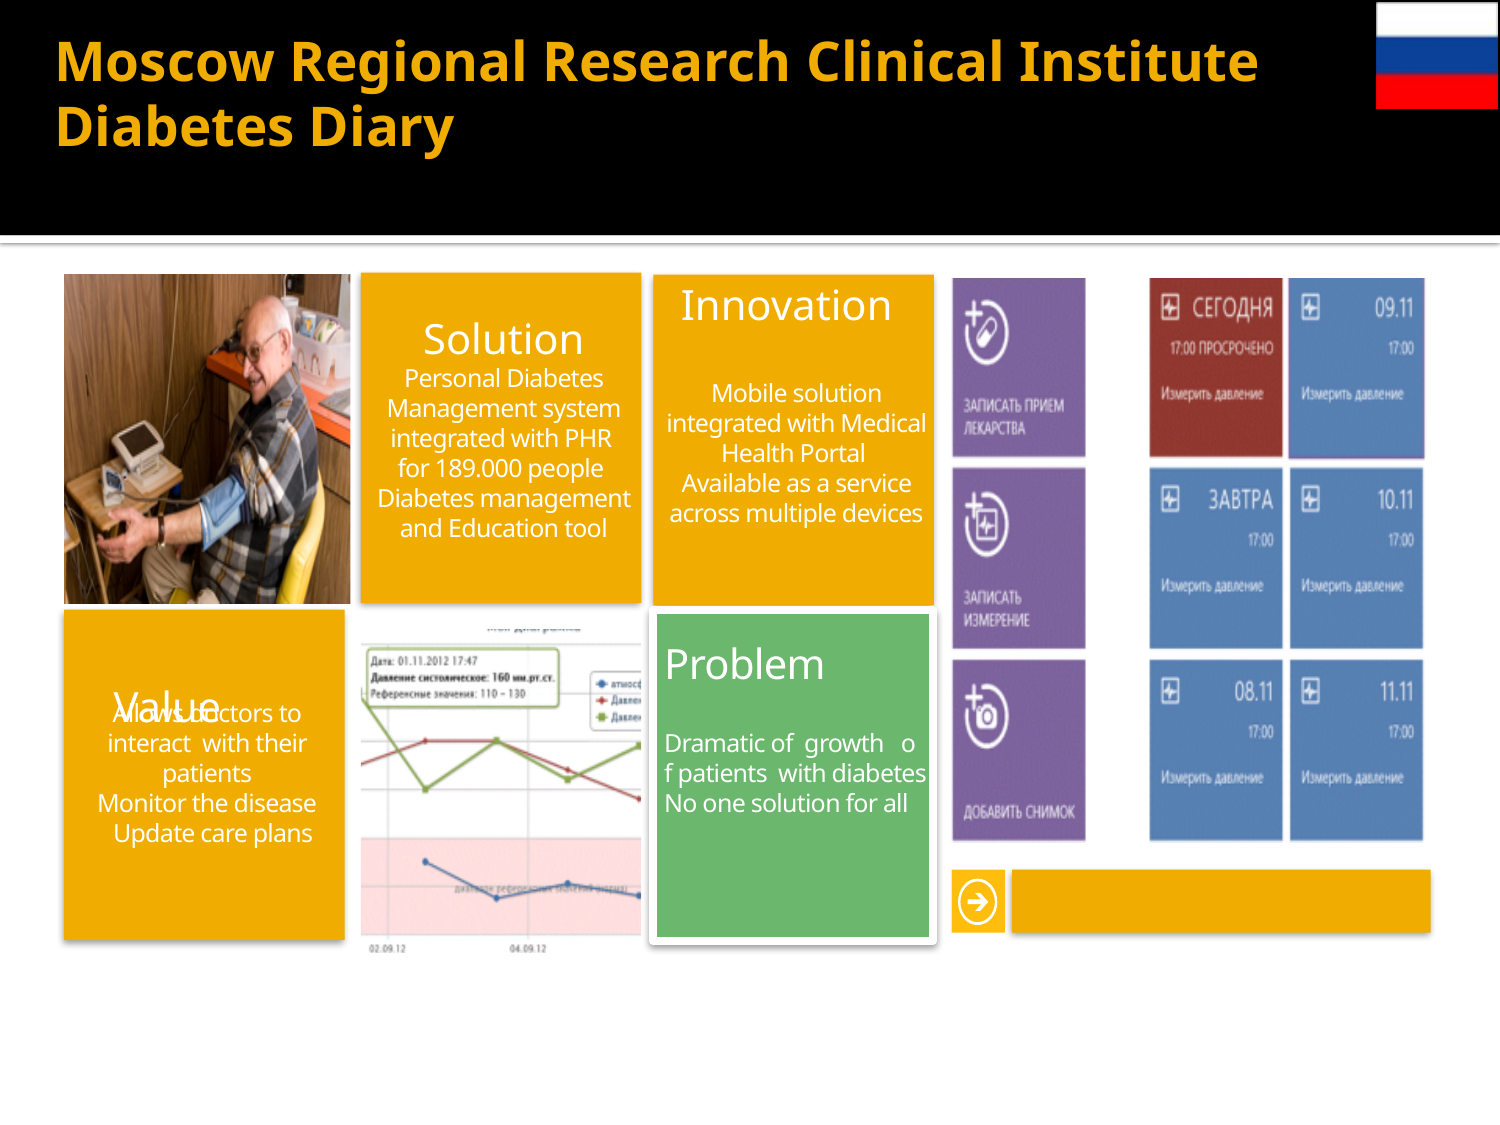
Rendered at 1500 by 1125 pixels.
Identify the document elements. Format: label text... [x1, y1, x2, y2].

text_box Innovation [652, 233, 921, 329]
picture [360, 622, 642, 953]
picture [64, 274, 351, 604]
title Moscow Regional Research Clinical Institute Diabetes Diary [39, 18, 1474, 166]
text_box Solution Personal Diabetes Management system integrated with PHR for 189.000 people Diabetes management and Education tool [360, 272, 642, 604]
text_box Value [83, 663, 263, 754]
picture [950, 278, 1431, 843]
text_box [1012, 869, 1431, 933]
text_box Problem Dramatic of growth o f patients with diabetes No one solution for all [649, 606, 937, 945]
text_box Allows doctors to interact with their patients Monitor the disease Update care plans [64, 612, 345, 941]
picture [1376, 2, 1498, 109]
text_box Mobile solution integrated with Medical Health Portal Available as a service across multiple devices [653, 274, 934, 606]
text_box [384, 171, 638, 240]
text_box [951, 869, 1006, 933]
